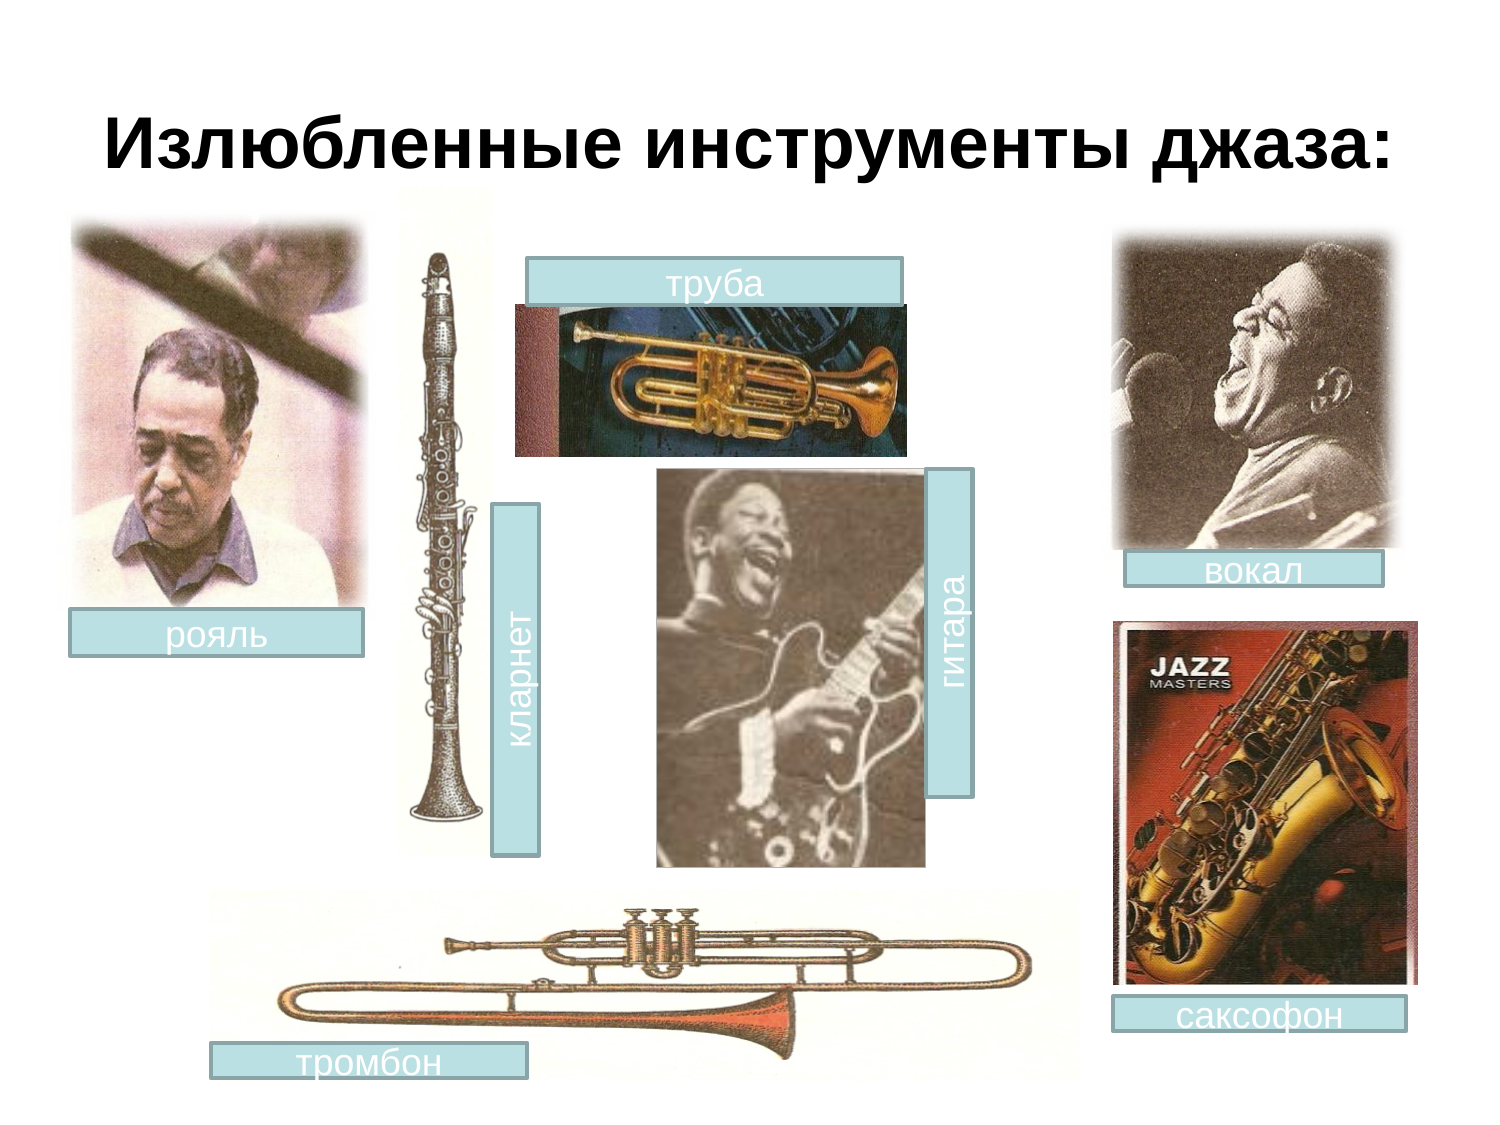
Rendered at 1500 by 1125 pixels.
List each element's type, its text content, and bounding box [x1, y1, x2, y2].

text_box кларнет [498, 502, 541, 858]
picture [1101, 222, 1407, 571]
picture [515, 304, 907, 458]
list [57, 210, 376, 622]
text_box вокал [1123, 580, 1385, 588]
text_box саксофон [1111, 994, 1408, 1033]
text_box гитара [929, 467, 975, 799]
picture [1112, 620, 1419, 985]
text_box труба [525, 256, 904, 301]
text_box рояль [68, 630, 365, 658]
picture [655, 468, 927, 868]
picture [210, 890, 1079, 1083]
picture [397, 186, 493, 856]
title Излюбленные инструменты джаза: [74, 44, 1426, 233]
